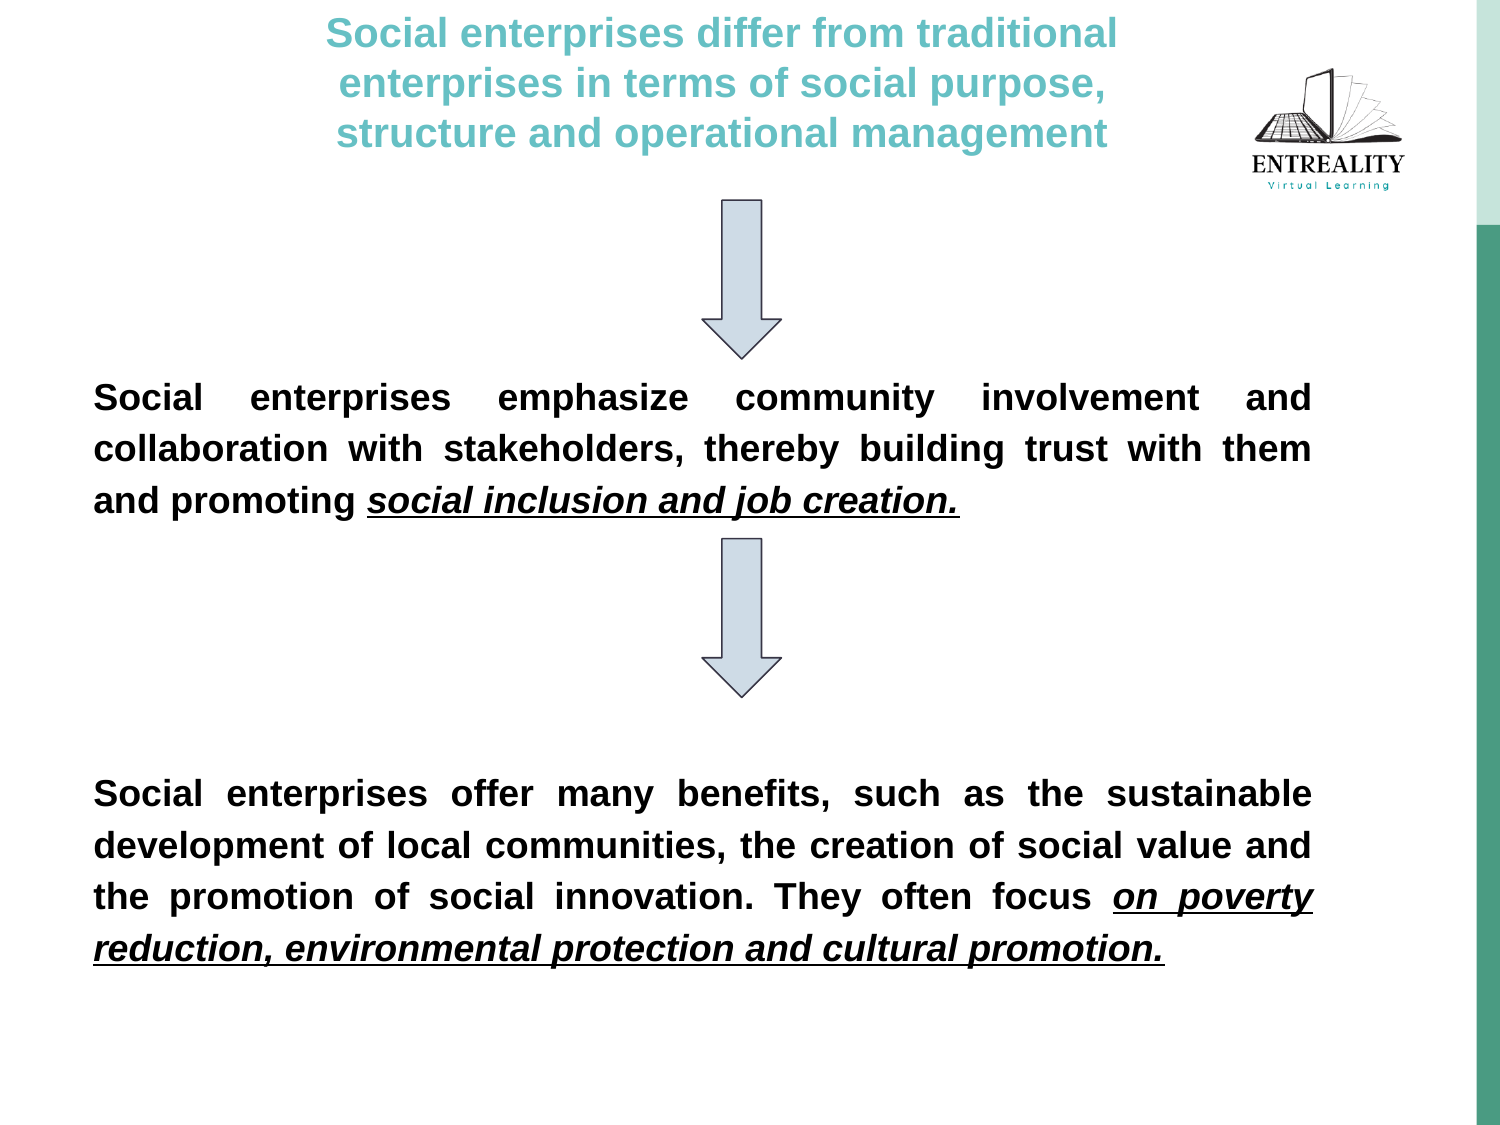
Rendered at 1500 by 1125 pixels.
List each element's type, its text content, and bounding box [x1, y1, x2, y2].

title Social enterprises differ from traditional enterprises in terms of social purpose, structure and operational management [304, 0, 1140, 164]
picture [1198, 0, 1458, 259]
list Social enterprises emphasize community involvement and collaboration with stakeholders, thereby building trust with them and promoting social inclusion and job creation. Social enterprises offer many benefits, such as the sustainable development of local communities, the creation of social value and the promotion of social innovation. They often focus on poverty reduction, environmental protection and cultural promotion. [78, 300, 1329, 1019]
text_box [701, 200, 782, 359]
text_box [701, 538, 782, 698]
